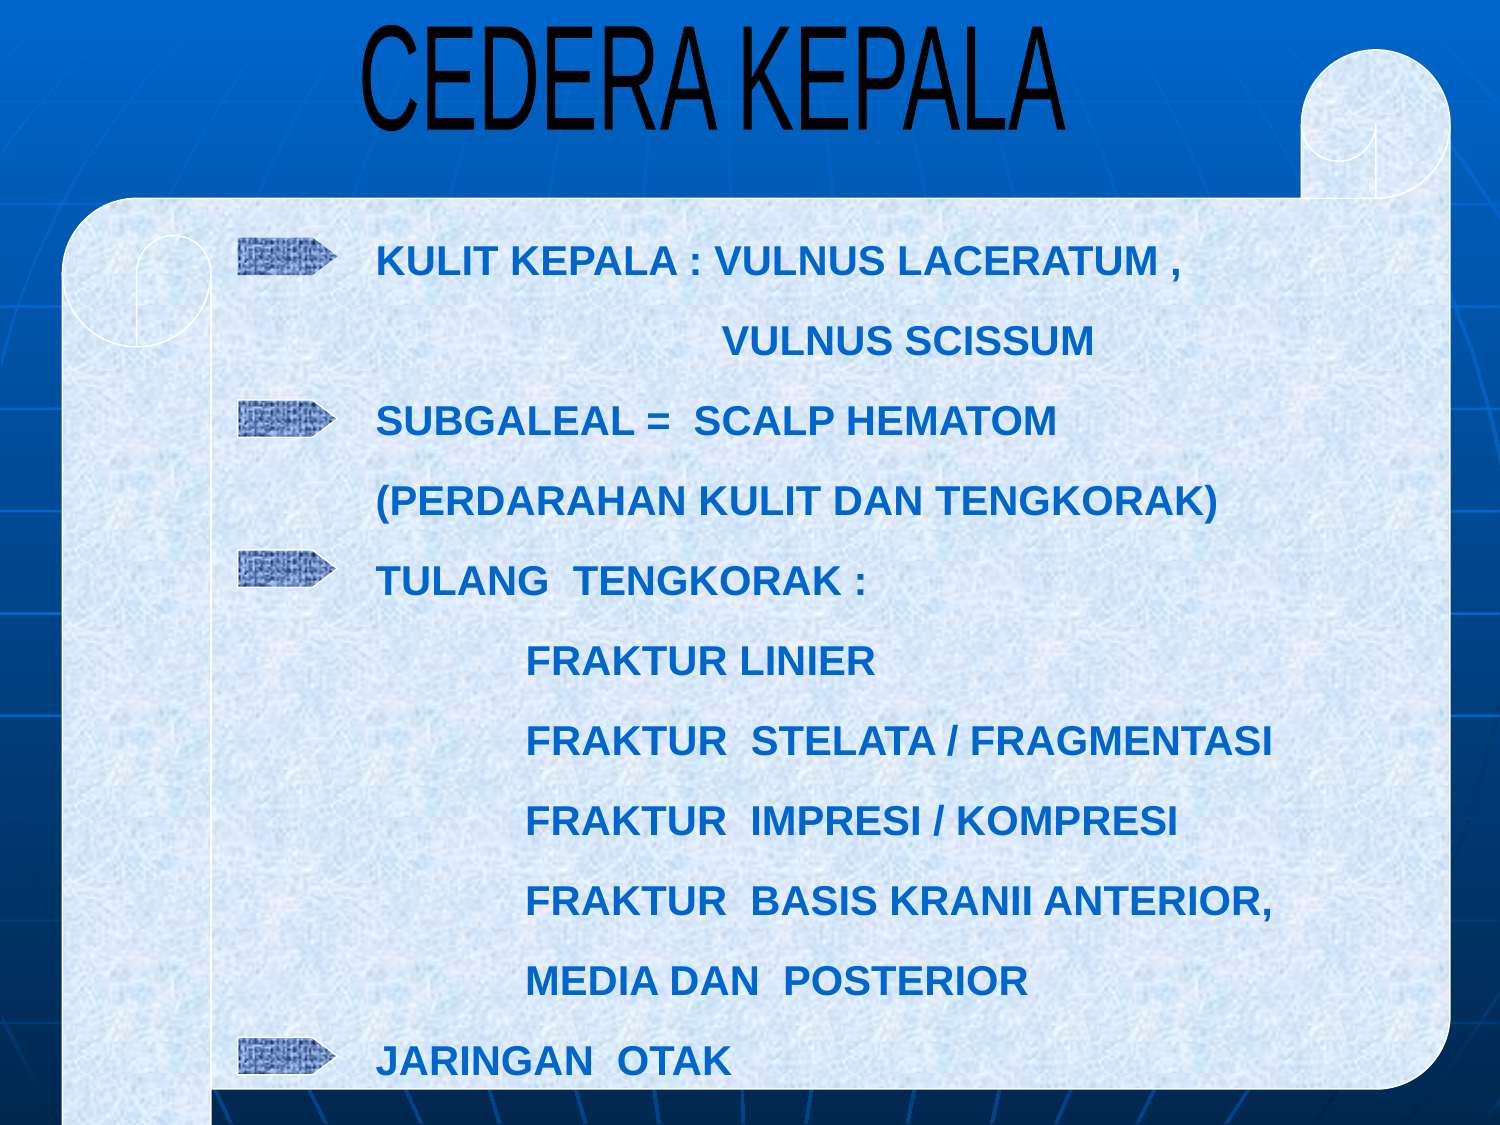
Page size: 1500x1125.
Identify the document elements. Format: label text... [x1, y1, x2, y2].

text_box [237, 237, 338, 276]
text_box [237, 399, 338, 438]
text_box [237, 549, 338, 588]
text_box [237, 1037, 338, 1075]
text_box KULIT KEPALA : VULNUS LACERATUM , VULNUS SCISSUM SUBGALEAL = SCALP HEMATOM (PERDARAHAN KULIT DAN TENGKORAK) TULANG TENGKORAK : FRAKTUR LINIER FRAKTUR STELATA / FRAGMENTASI FRAKTUR IMPRESI / KOMPRESI FRAKTUR BASIS KRANII ANTERIOR, MEDIA DAN POSTERIOR JARINGAN OTAK [62, 49, 1450, 1125]
